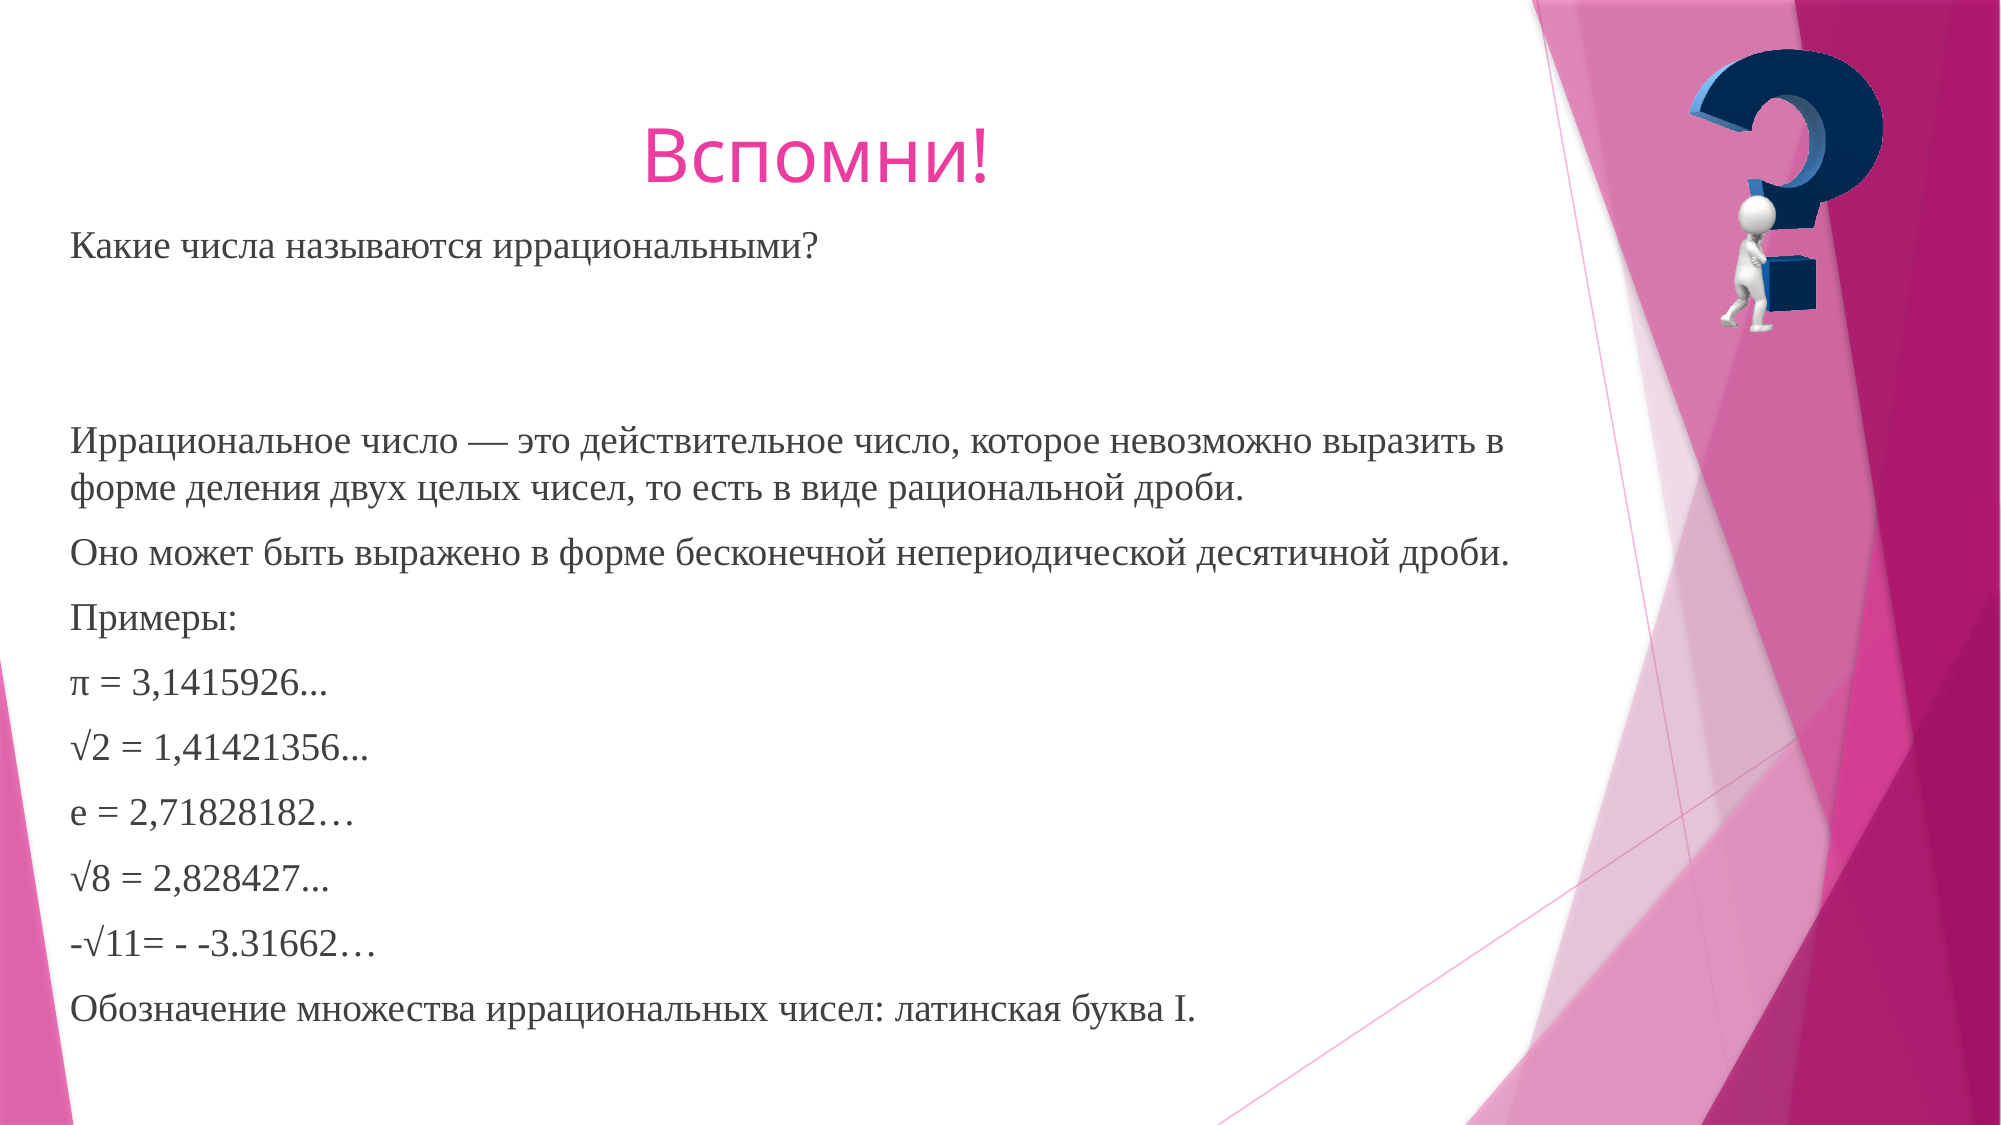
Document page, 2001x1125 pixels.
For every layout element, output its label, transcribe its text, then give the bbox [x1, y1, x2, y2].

list Какие числа называются иррациональными? Иррациональное число — это действительное число, которое невозможно выразить в форме деления двух целых чисел, то есть в виде рациональной дроби. Оно может быть выражено в форме бесконечной непериодической десятичной дроби. Примеры: π = 3,1415926... √2 = 1,41421356... e = 2,71828182… √8 = 2,828427... -√11= - -3.31662… Обозначение множества иррациональных чисел: латинская буква I. [54, 211, 1577, 1040]
title Вспомни! [111, 99, 1522, 211]
picture [1654, 40, 1909, 358]
